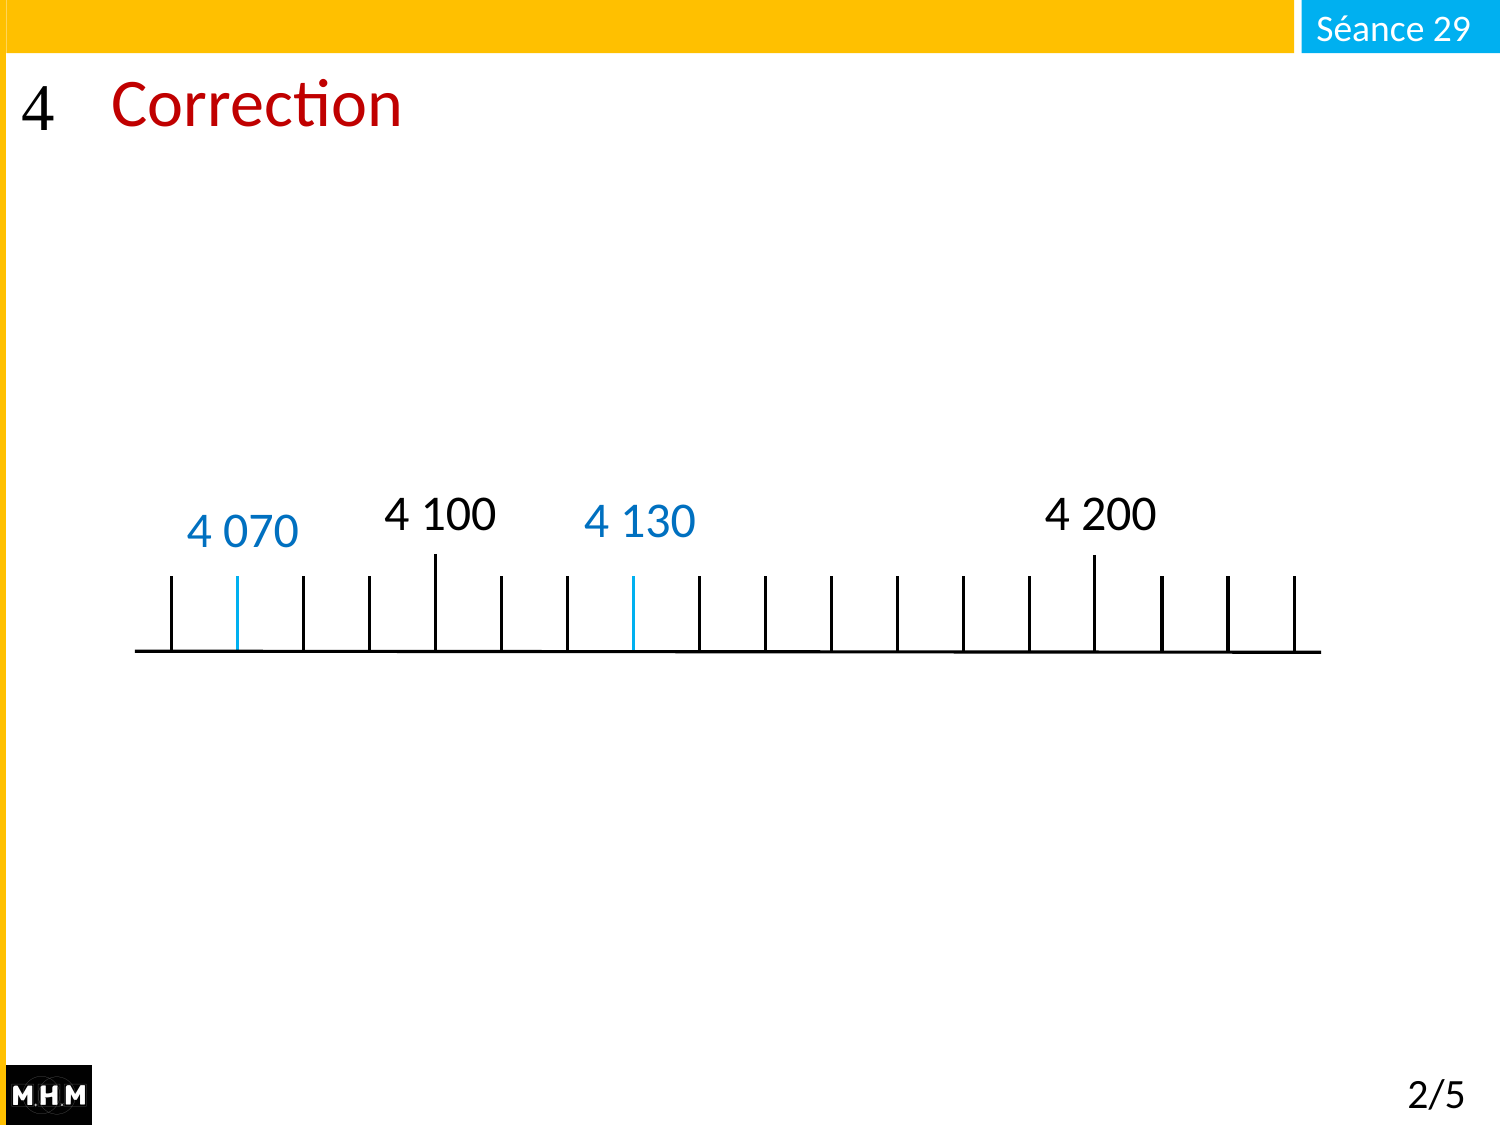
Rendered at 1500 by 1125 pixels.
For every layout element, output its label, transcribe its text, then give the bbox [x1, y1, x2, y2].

list 2/5 [1373, 1064, 1500, 1125]
title Correction [96, 60, 1391, 150]
picture [6, 1065, 92, 1125]
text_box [134, 472, 1321, 653]
